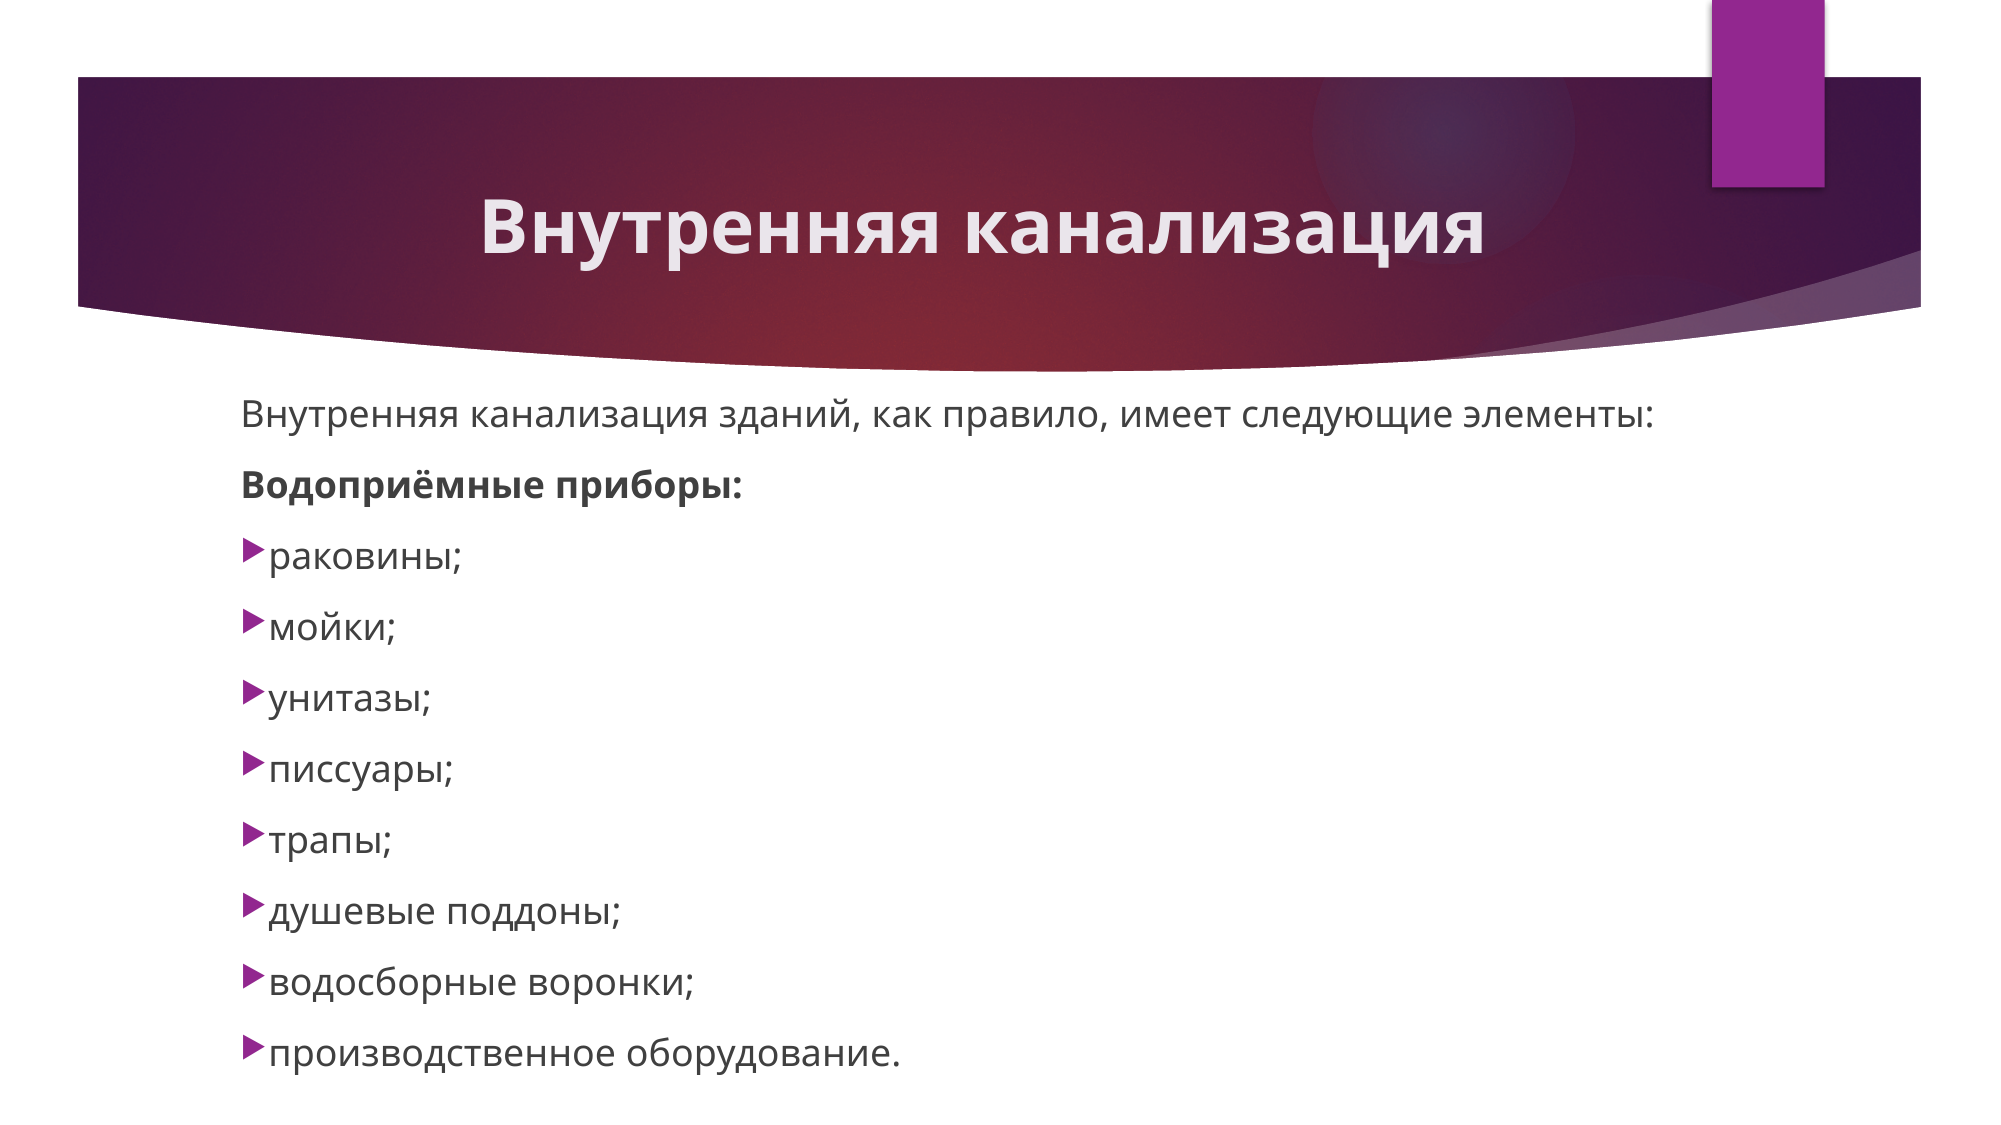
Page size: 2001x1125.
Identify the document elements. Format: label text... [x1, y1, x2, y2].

list Внутренняя канализация зданий, как правило, имеет следующие элементы: Водоприёмные приборы: раковины; мойки; унитазы; писсуары; трапы; душевые поддоны; водосборные воронки; производственное оборудование. [151, 369, 1885, 1107]
title Внутренняя канализация [265, 165, 1703, 282]
